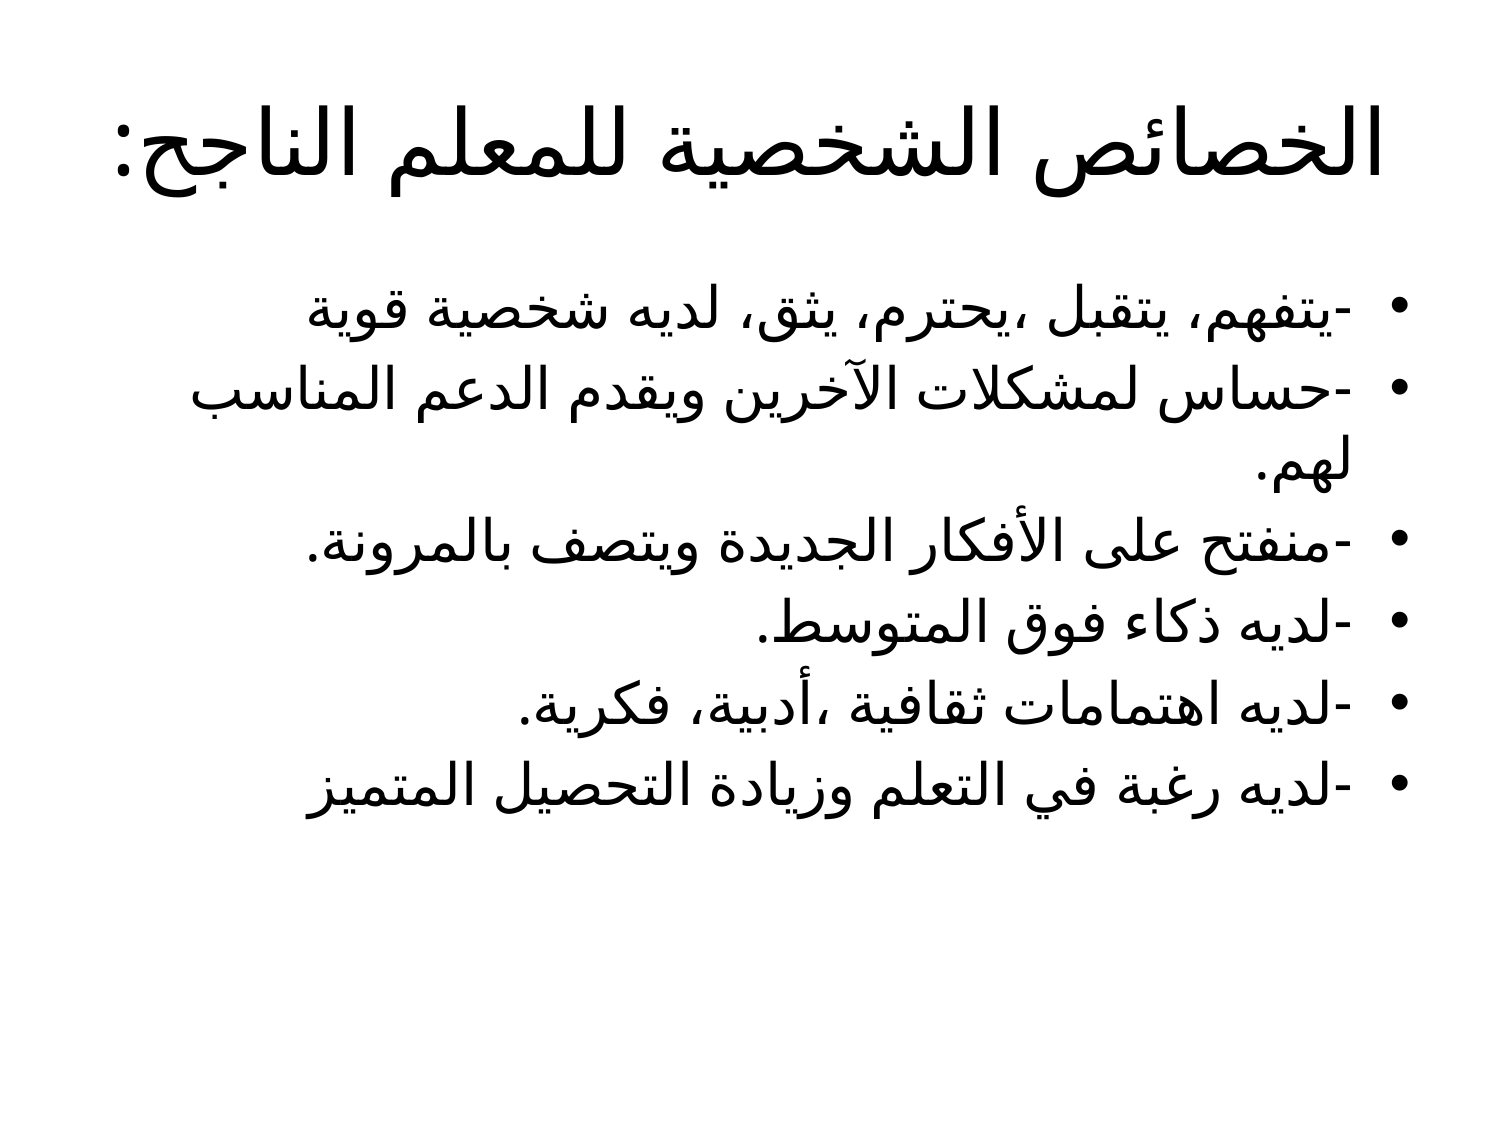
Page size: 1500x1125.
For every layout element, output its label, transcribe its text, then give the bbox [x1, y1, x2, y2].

list -يتفهم، يتقبل ،يحترم، يثق، لديه شخصية قوية -حساس لمشكلات الآخرين ويقدم الدعم المناسب لهم. -منفتح على الأفكار الجديدة ويتصف بالمرونة. -لديه ذكاء فوق المتوسط. -لديه اهتمامات ثقافية ،أدبية، فكرية. -لديه رغبة في التعلم وزيادة التحصيل المتميز [75, 262, 1425, 1005]
title الخصائص الشخصية للمعلم الناجح: [75, 45, 1425, 233]
